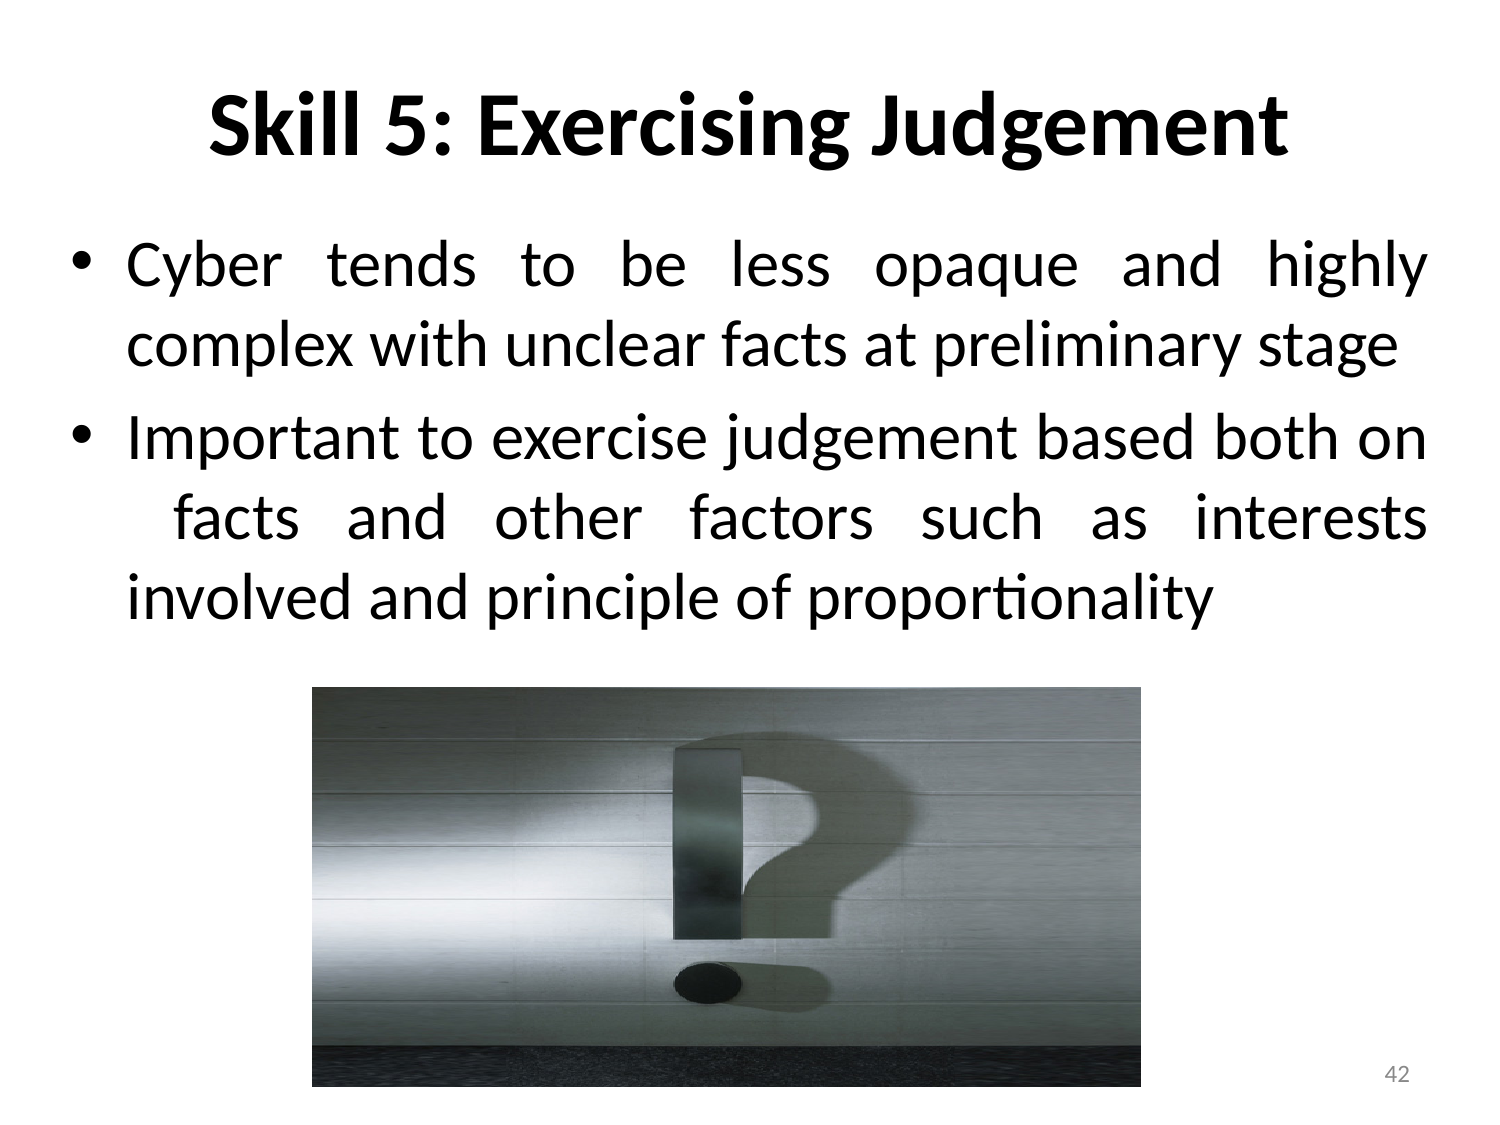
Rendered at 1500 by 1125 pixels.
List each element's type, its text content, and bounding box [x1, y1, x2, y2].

picture [312, 687, 1141, 1088]
slide_number 42 [1074, 1042, 1425, 1103]
title Skill 5: Exercising Judgement [75, 24, 1425, 213]
text_box Cyber tends to be less opaque and highly complex with unclear facts at preliminary stage Important to exercise judgement based both on facts and other factors such as interests involved and principle of proportionality [55, 212, 1445, 1088]
